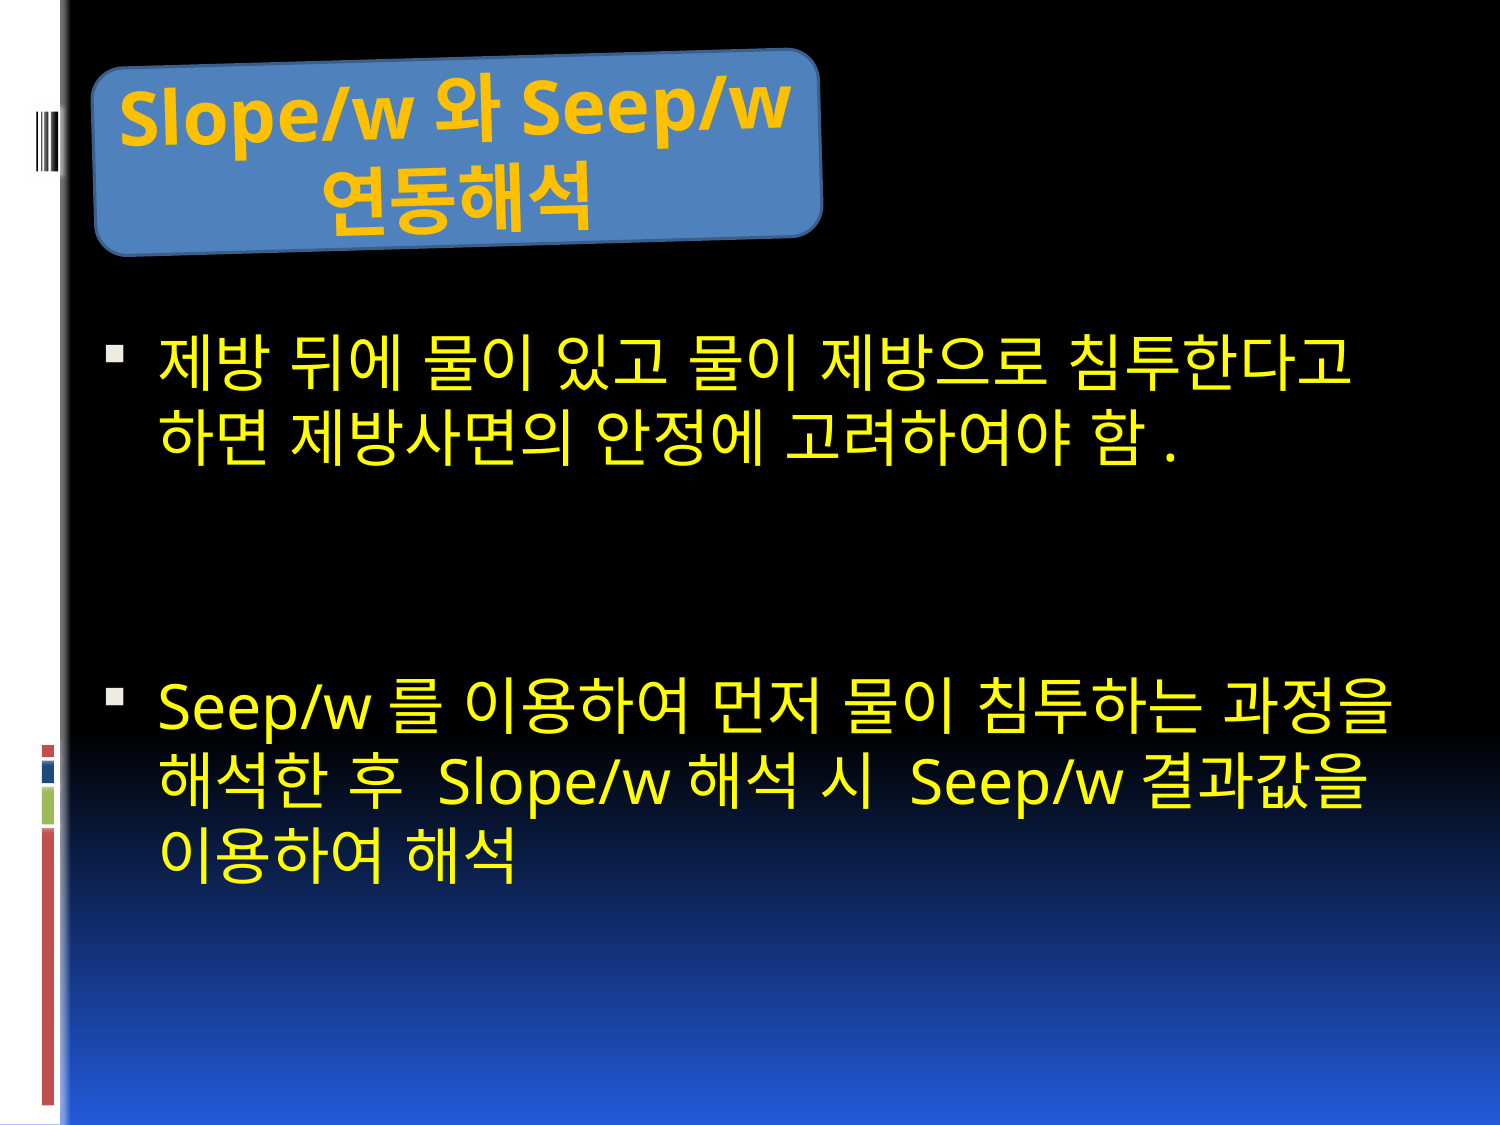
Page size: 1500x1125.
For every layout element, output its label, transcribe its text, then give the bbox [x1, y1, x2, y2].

list 제방 뒤에 물이 있고 물이 제방으로 침투한다고 하면 제방사면의 안정에 고려하여야 함. Seep/w를 이용하여 먼저 물이 침투하는 과정을 해석한 후 Slope/w해석 시 Seep/w결과값을 이용하여 해석 [75, 316, 1425, 1035]
text_box Slope/w와Seep/w 연동해석 [90, 47, 824, 257]
